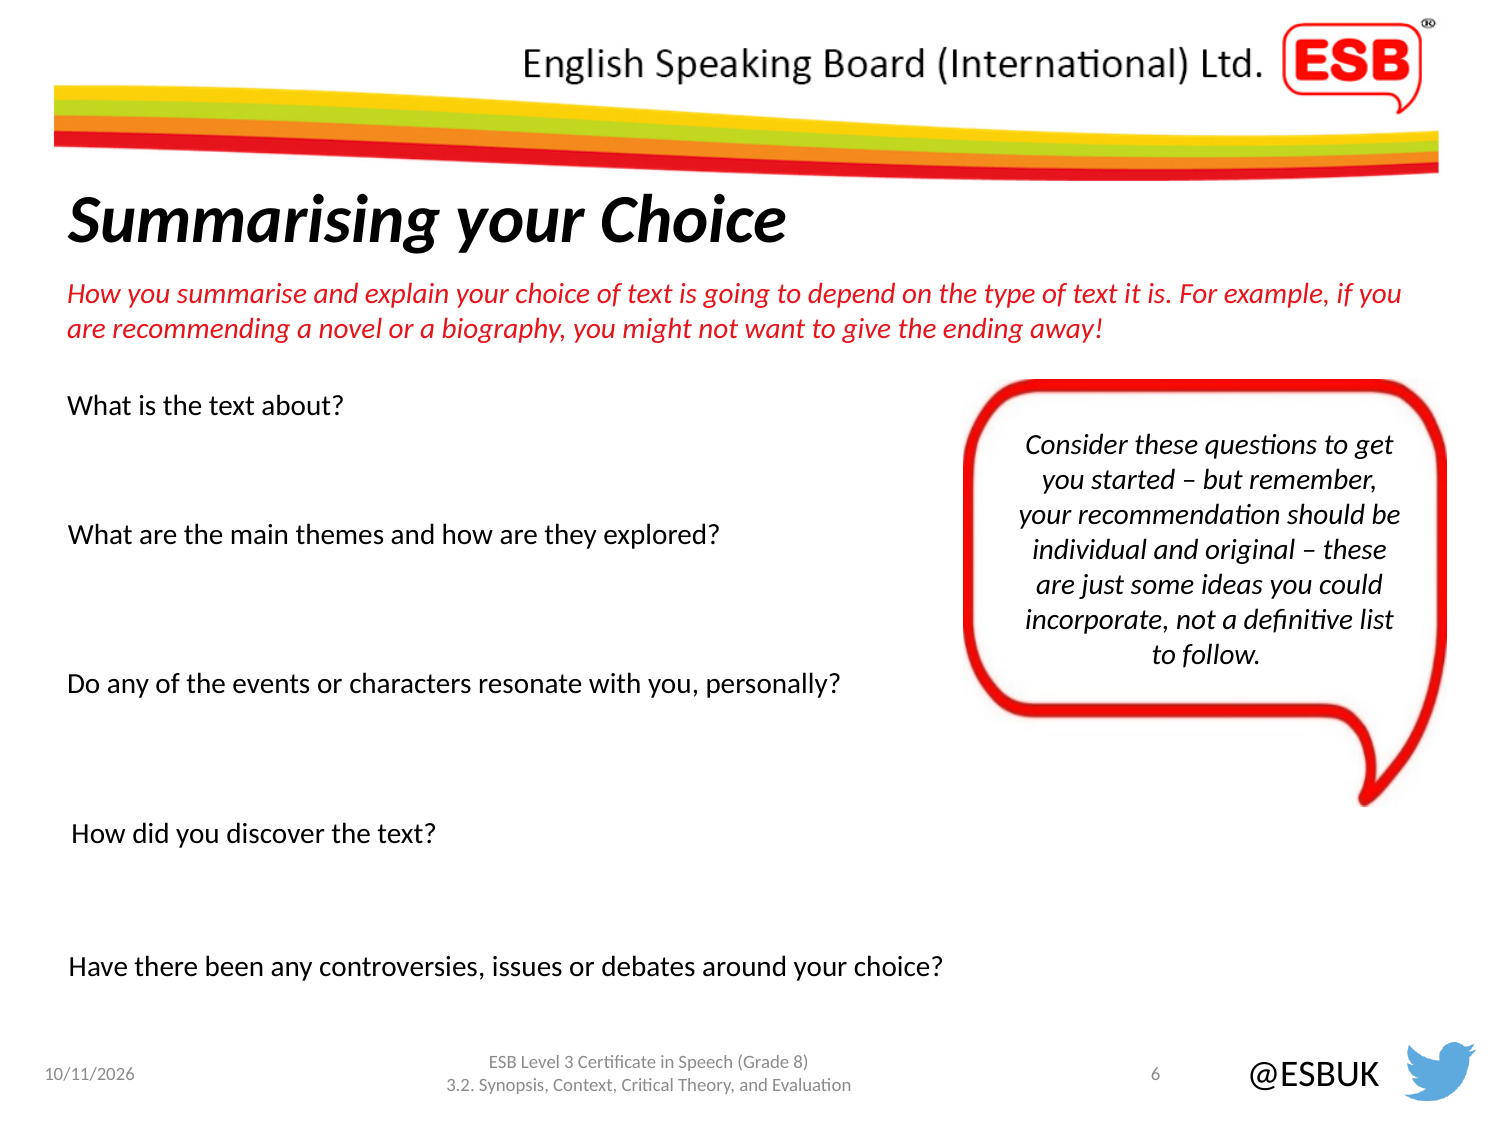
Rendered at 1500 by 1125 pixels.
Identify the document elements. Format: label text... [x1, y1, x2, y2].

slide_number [29, 1042, 367, 1103]
picture [1404, 1042, 1476, 1101]
footer ESB Level 3 Certificate in Speech (Grade 8) 3.2. Synopsis, Context, Critical Theory, and Evaluation [395, 1042, 902, 1103]
text_box What is the text about? [52, 379, 367, 429]
text_box Have there been any controversies, issues or debates around your choice? [54, 940, 1070, 990]
title Summarising your Choice [53, 160, 1347, 266]
slide_number 6 [930, 1042, 1176, 1103]
text_box Do any of the events or characters resonate with you, personally? [52, 656, 902, 707]
picture [0, 0, 1500, 189]
picture [963, 379, 1447, 807]
text_box How did you discover the text? [56, 806, 540, 857]
text_box What are the main themes and how are they explored? [53, 507, 761, 558]
text_box How you summarise and explain your choice of text is going to depend on the type of text it is. For example, if you are recommending a novel or a biography, you might not want to give the ending away! [52, 266, 1447, 352]
